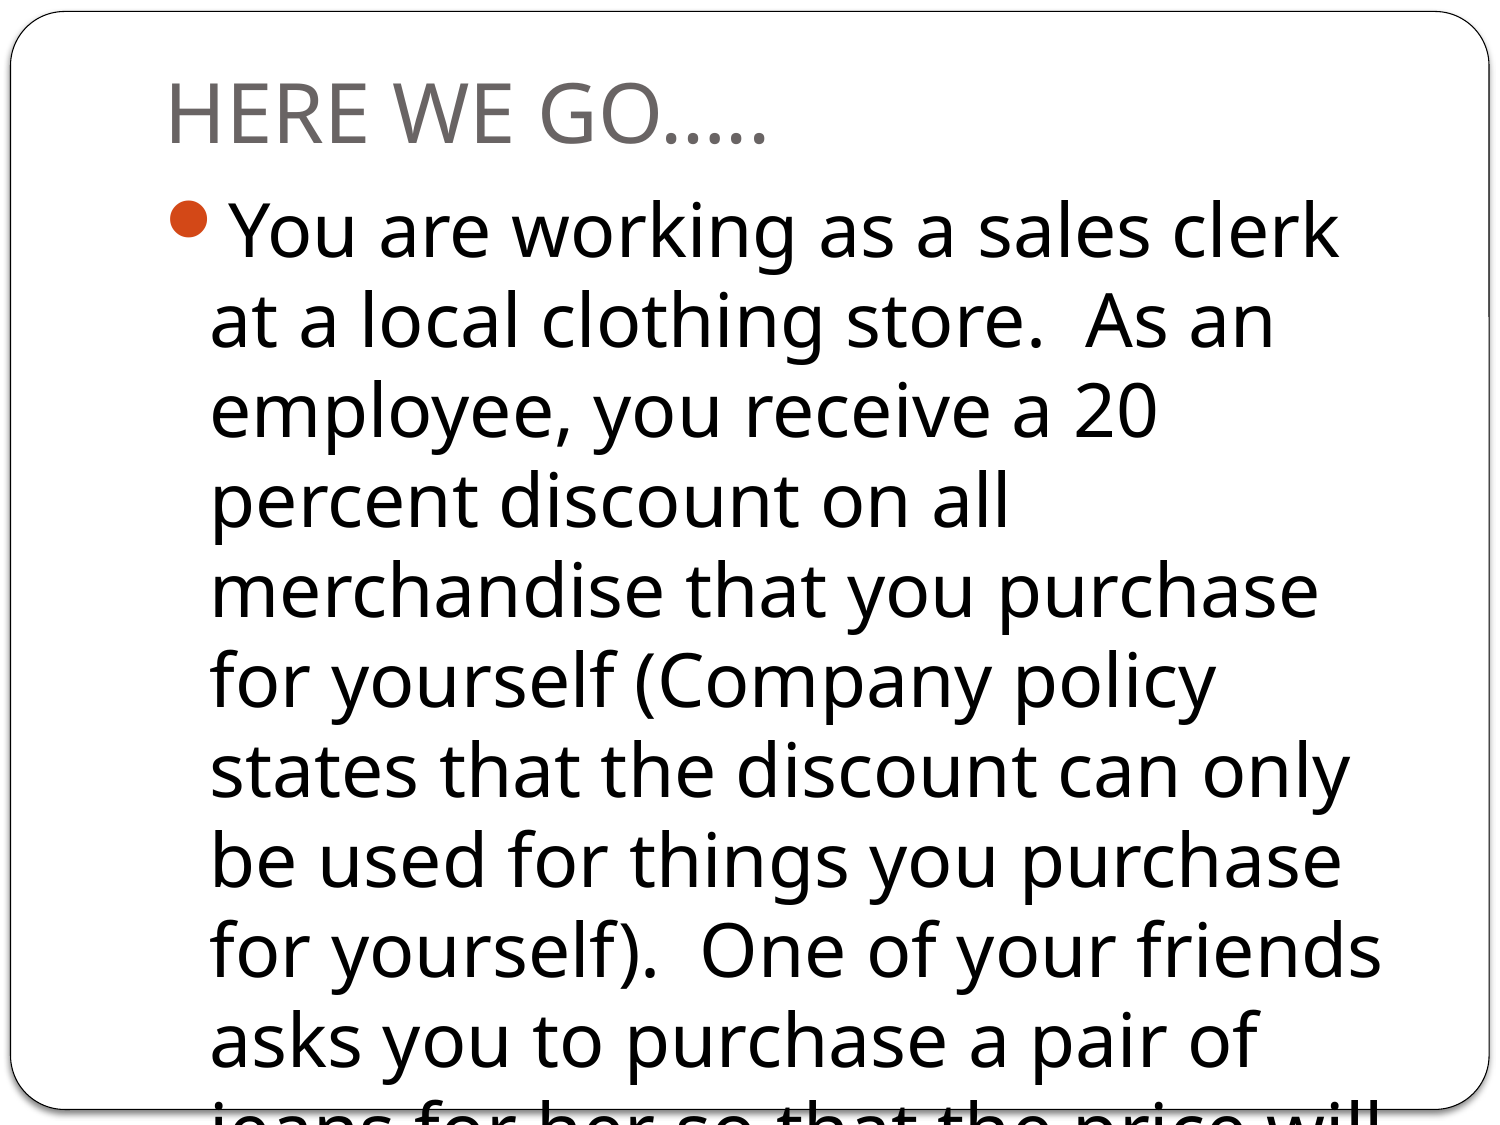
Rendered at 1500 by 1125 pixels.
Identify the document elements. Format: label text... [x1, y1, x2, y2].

list You are working as a sales clerk at a local clothing store. As an employee, you receive a 20 percent discount on all merchandise that you purchase for yourself (Company policy states that the discount can only be used for things you purchase for yourself). One of your friends asks you to purchase a pair of jeans for her so that the price will be discounted. What should you do? [150, 174, 1425, 1050]
title HERE WE GO….. [150, 45, 1425, 174]
